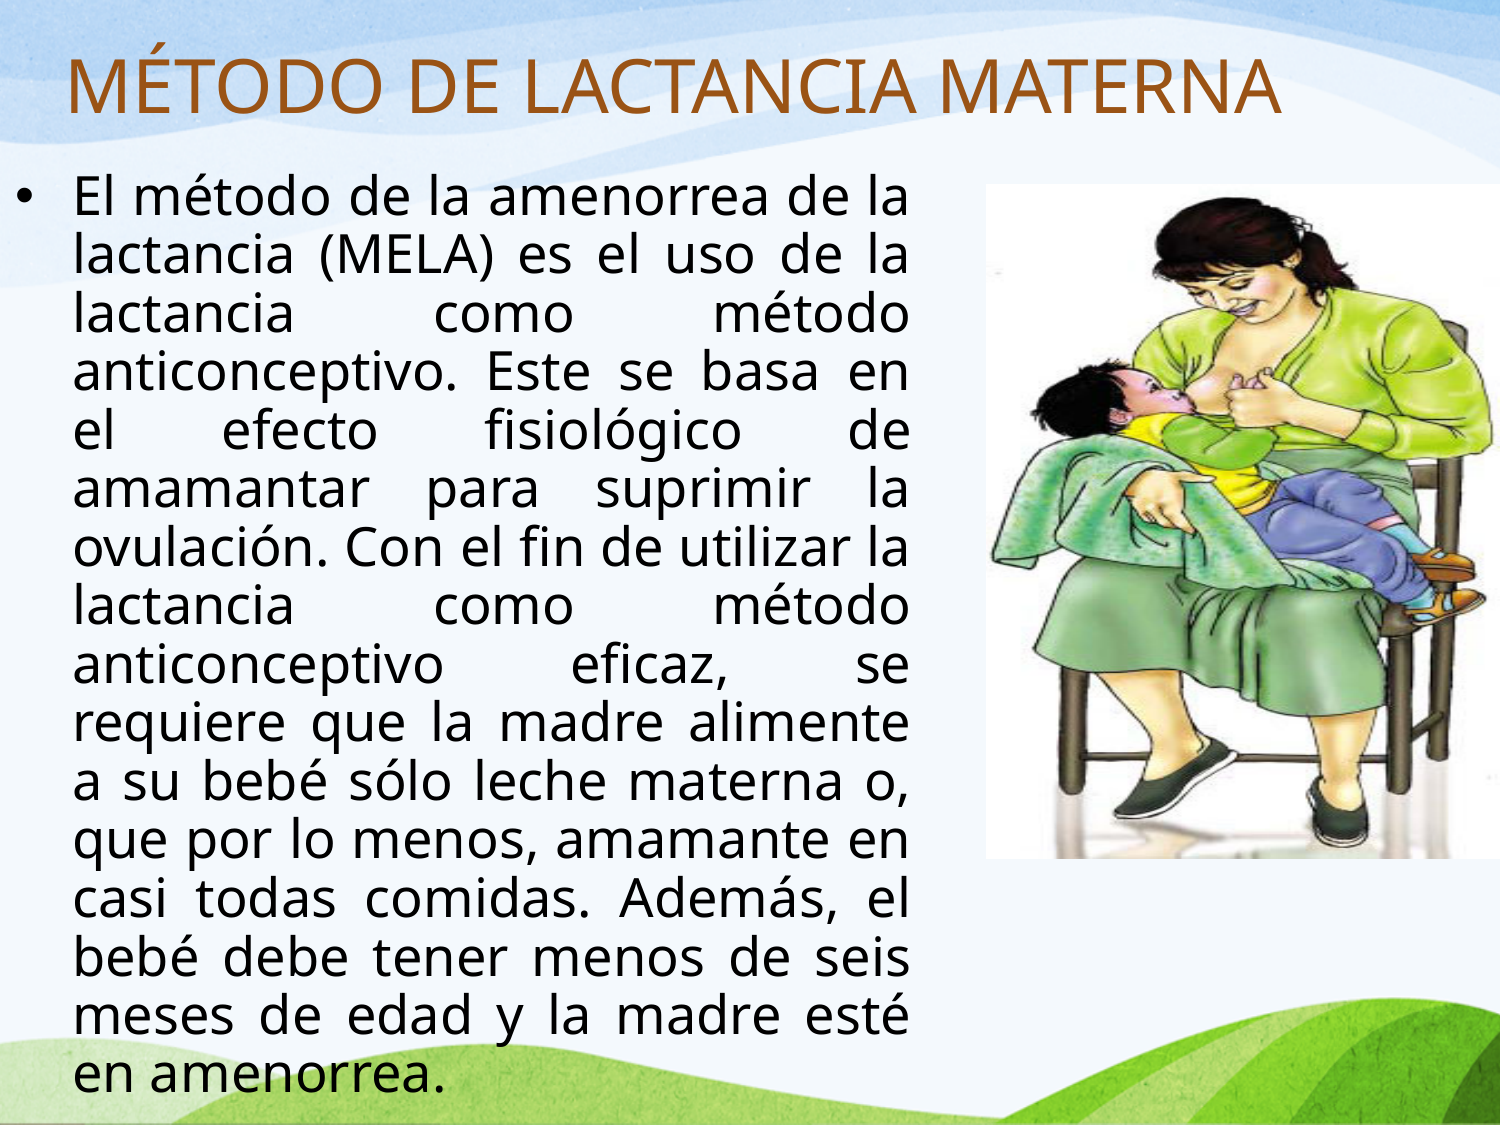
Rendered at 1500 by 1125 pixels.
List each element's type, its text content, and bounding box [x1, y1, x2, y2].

list El método de la amenorrea de la lactancia (MELA) es el uso de la lactancia como método anticonceptivo. Este se basa en el efecto fisiológico de amamantar para suprimir la ovulación. Con el fin de utilizar la lactancia como método anticonceptivo eficaz, se requiere que la madre alimente a su bebé sólo leche materna o, que por lo menos, amamante en casi todas comidas. Además, el bebé debe tener menos de seis meses de edad y la madre esté en amenorrea. [0, 160, 928, 1125]
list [986, 184, 1500, 859]
title MÉTODO DE LACTANCIA MATERNA [49, 0, 1446, 138]
picture [0, 0, 1500, 1125]
